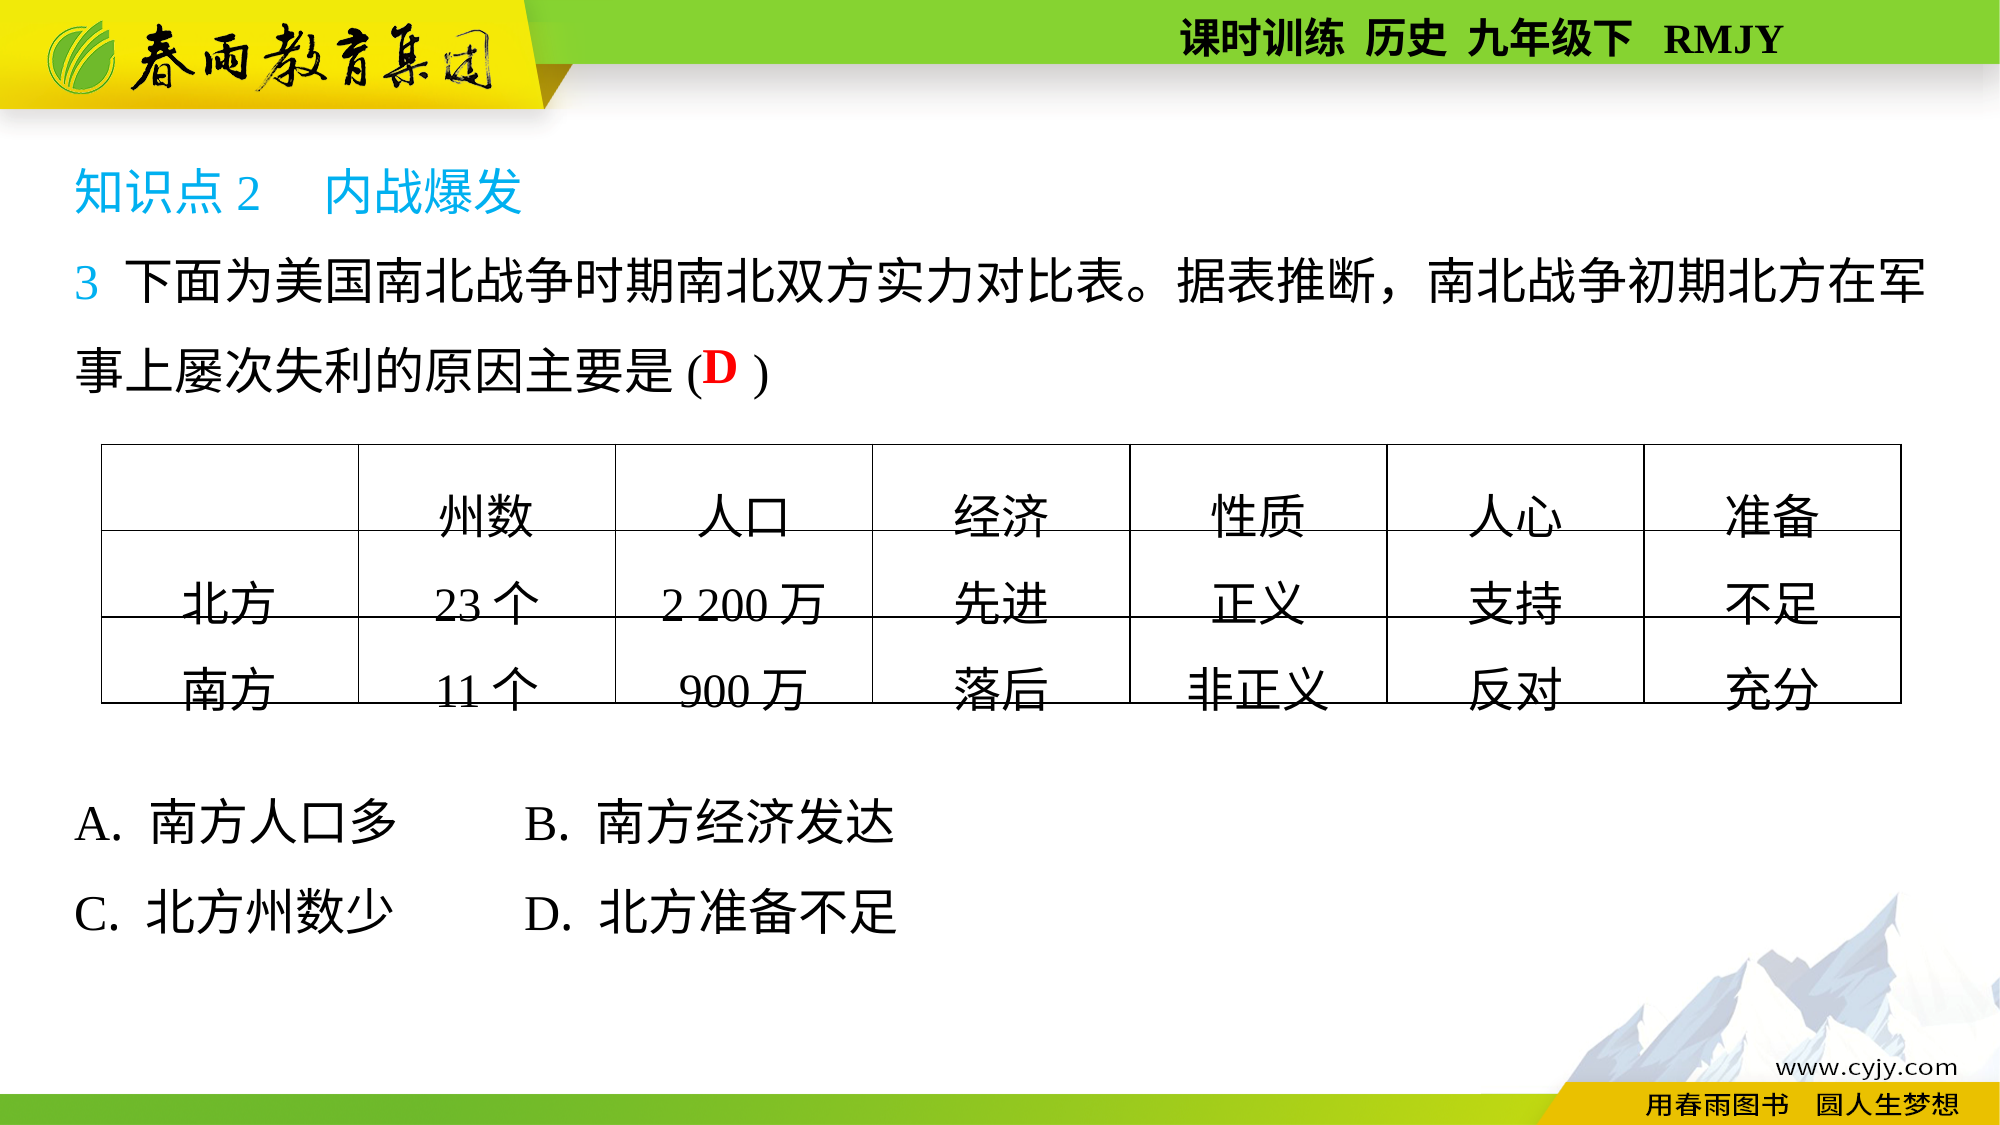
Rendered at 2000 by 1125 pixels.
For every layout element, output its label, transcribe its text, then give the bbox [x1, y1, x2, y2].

text_box D [687, 326, 754, 401]
table_cell 支持 [1388, 531, 1643, 616]
table_cell 充分 [1645, 618, 1900, 702]
list 知识点2 内战爆发 3 下面为美国南北战争时期南北双方实力对比表。据表推断，南北战争初期北方在军事上屡次失利的原因主要是( ) A. 南方人口多 B. 南方经济发达 C. 北方州数少 D. 北方准备不足 [59, 122, 1944, 956]
table_cell 2 200万 [616, 531, 872, 616]
table_header 性质 [1131, 445, 1386, 530]
table_cell 北方 [102, 531, 358, 616]
table_cell 23个 [359, 531, 615, 616]
table_cell 南方 [102, 618, 358, 702]
table_header [102, 445, 358, 530]
table_header 人心 [1388, 445, 1643, 530]
table_header 经济 [873, 445, 1129, 530]
table_cell 反对 [1388, 618, 1643, 702]
table_header 人口 [616, 445, 872, 530]
table_cell 非正义 [1131, 618, 1386, 702]
table_header 州数 [359, 445, 615, 530]
table_cell 900万 [616, 618, 872, 702]
table_header 准备 [1645, 445, 1900, 530]
table_cell 落后 [873, 618, 1129, 702]
table_cell 先进 [873, 531, 1129, 616]
table_cell 正义 [1131, 531, 1386, 616]
picture [0, 0, 2000, 1125]
table_cell 不足 [1645, 531, 1900, 616]
table_cell 11个 [359, 618, 615, 702]
